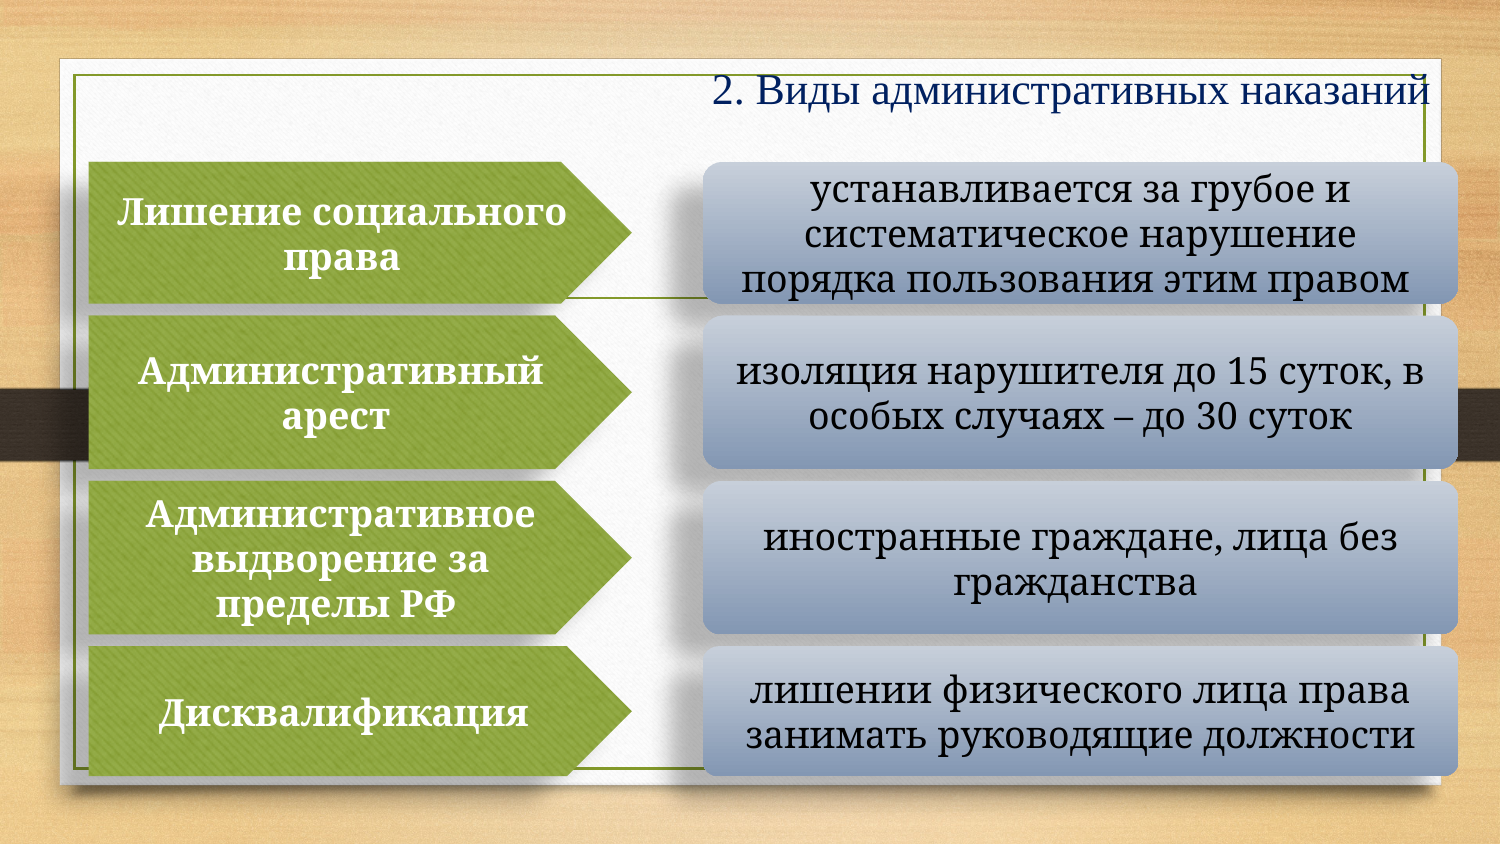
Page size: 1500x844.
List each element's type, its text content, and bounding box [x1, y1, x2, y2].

picture [0, 0, 1500, 844]
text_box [88, 161, 1459, 777]
title 2. Виды административных наказаний [171, 0, 1447, 121]
